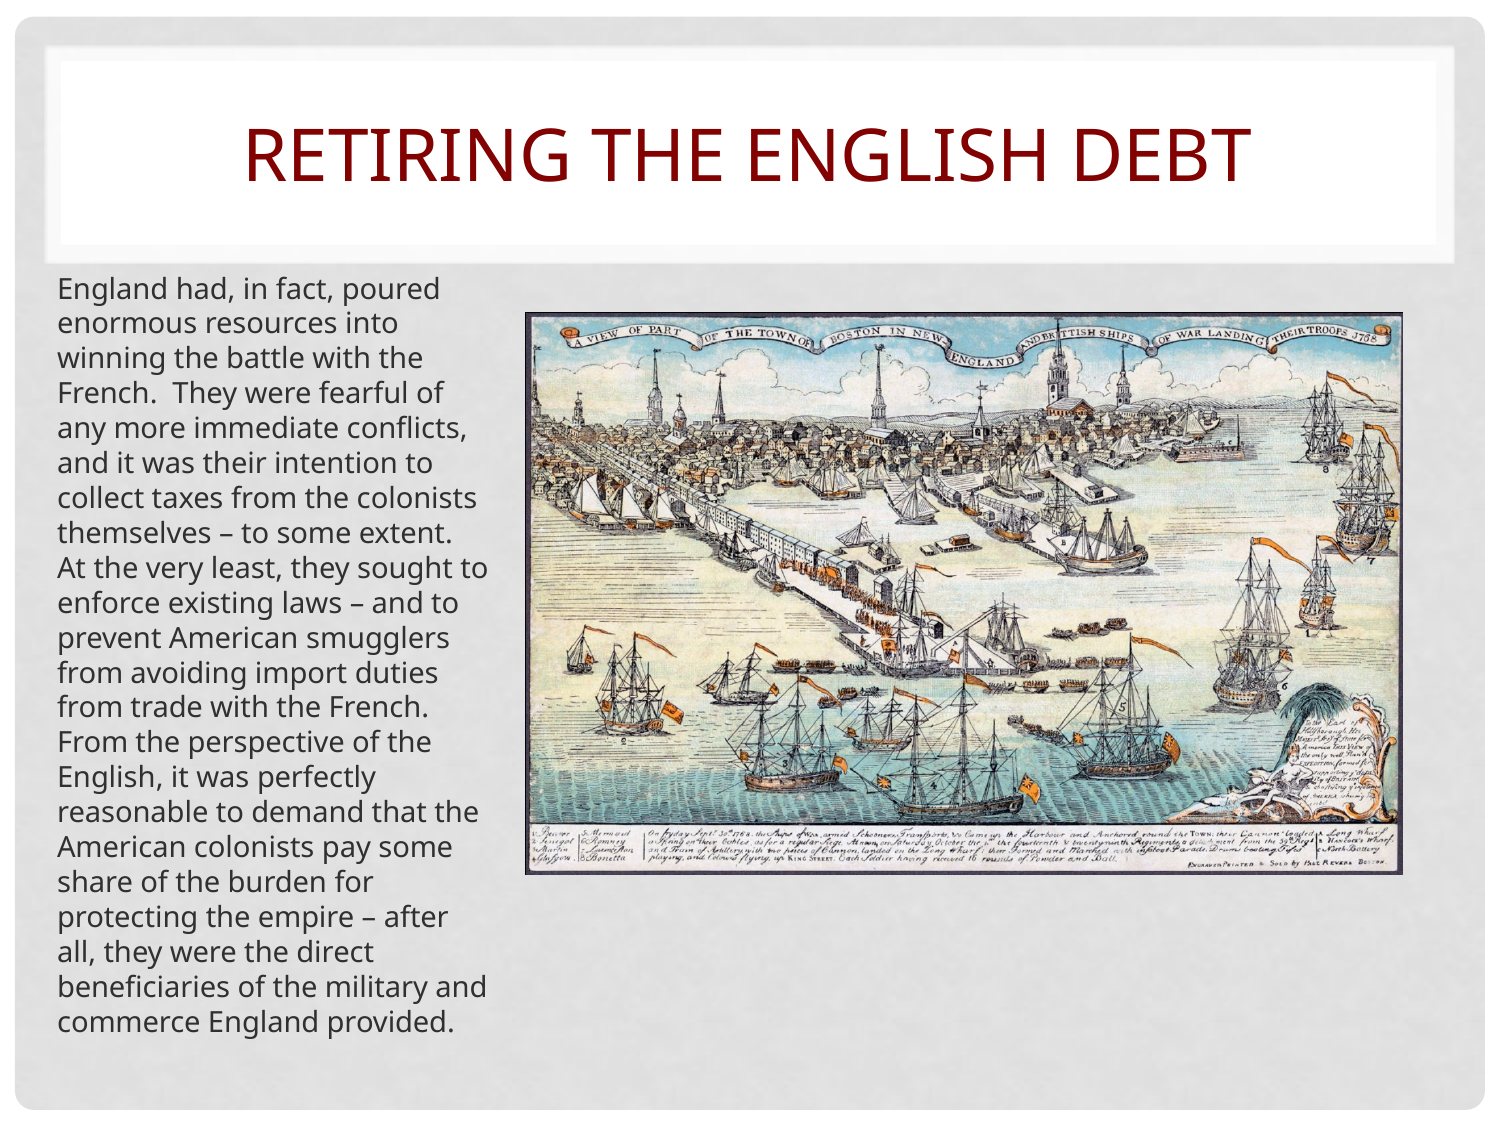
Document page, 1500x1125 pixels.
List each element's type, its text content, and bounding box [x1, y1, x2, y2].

title Retiring the English Debt [69, 66, 1425, 238]
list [524, 312, 1404, 876]
list England had, in fact, poured enormous resources into winning the battle with the French. They were fearful of any more immediate conflicts, and it was their intention to collect taxes from the colonists themselves – to some extent. At the very least, they sought to enforce existing laws – and to prevent American smugglers from avoiding import duties from trade with the French. From the perspective of the English, it was perfectly reasonable to demand that the American colonists pay some share of the burden for protecting the empire – after all, they were the direct beneficiaries of the military and commerce England provided. [24, 262, 506, 1061]
